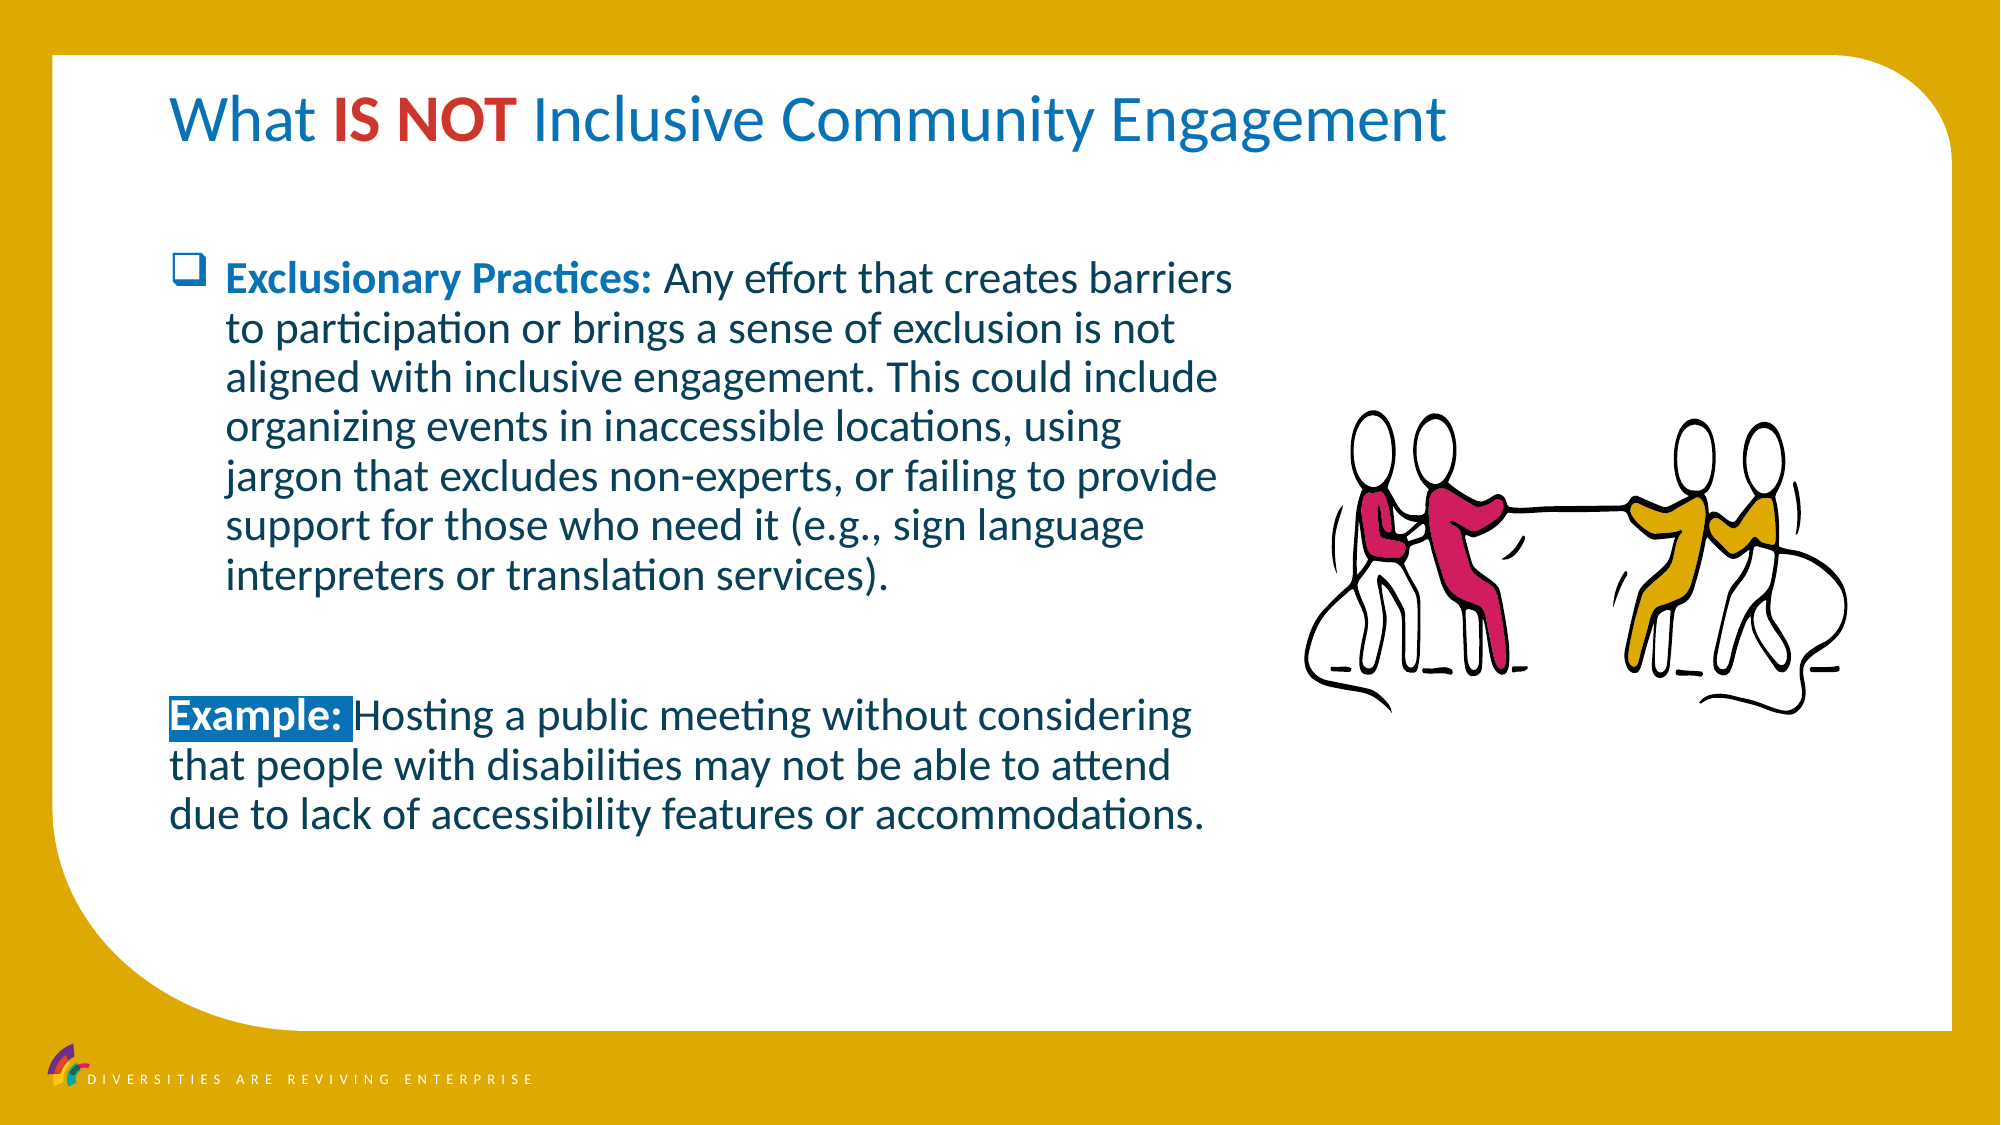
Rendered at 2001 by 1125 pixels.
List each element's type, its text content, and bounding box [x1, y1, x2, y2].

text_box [1304, 410, 1848, 715]
list Exclusionary Practices: Any effort that creates barriers to participation or brings a sense of exclusion is not aligned with inclusive engagement. This could include organizing events in inaccessible locations, using jargon that excludes non-experts, or failing to provide support for those who need it (e.g., sign language interpreters or translation services). Example: Hosting a public meeting without considering that people with disabilities may not be able to attend due to lack of accessibility features or accommodations. [154, 246, 1253, 879]
text_box What IS NOT Inclusive Community Engagement [154, 67, 1869, 163]
list [130, 63, 1869, 196]
